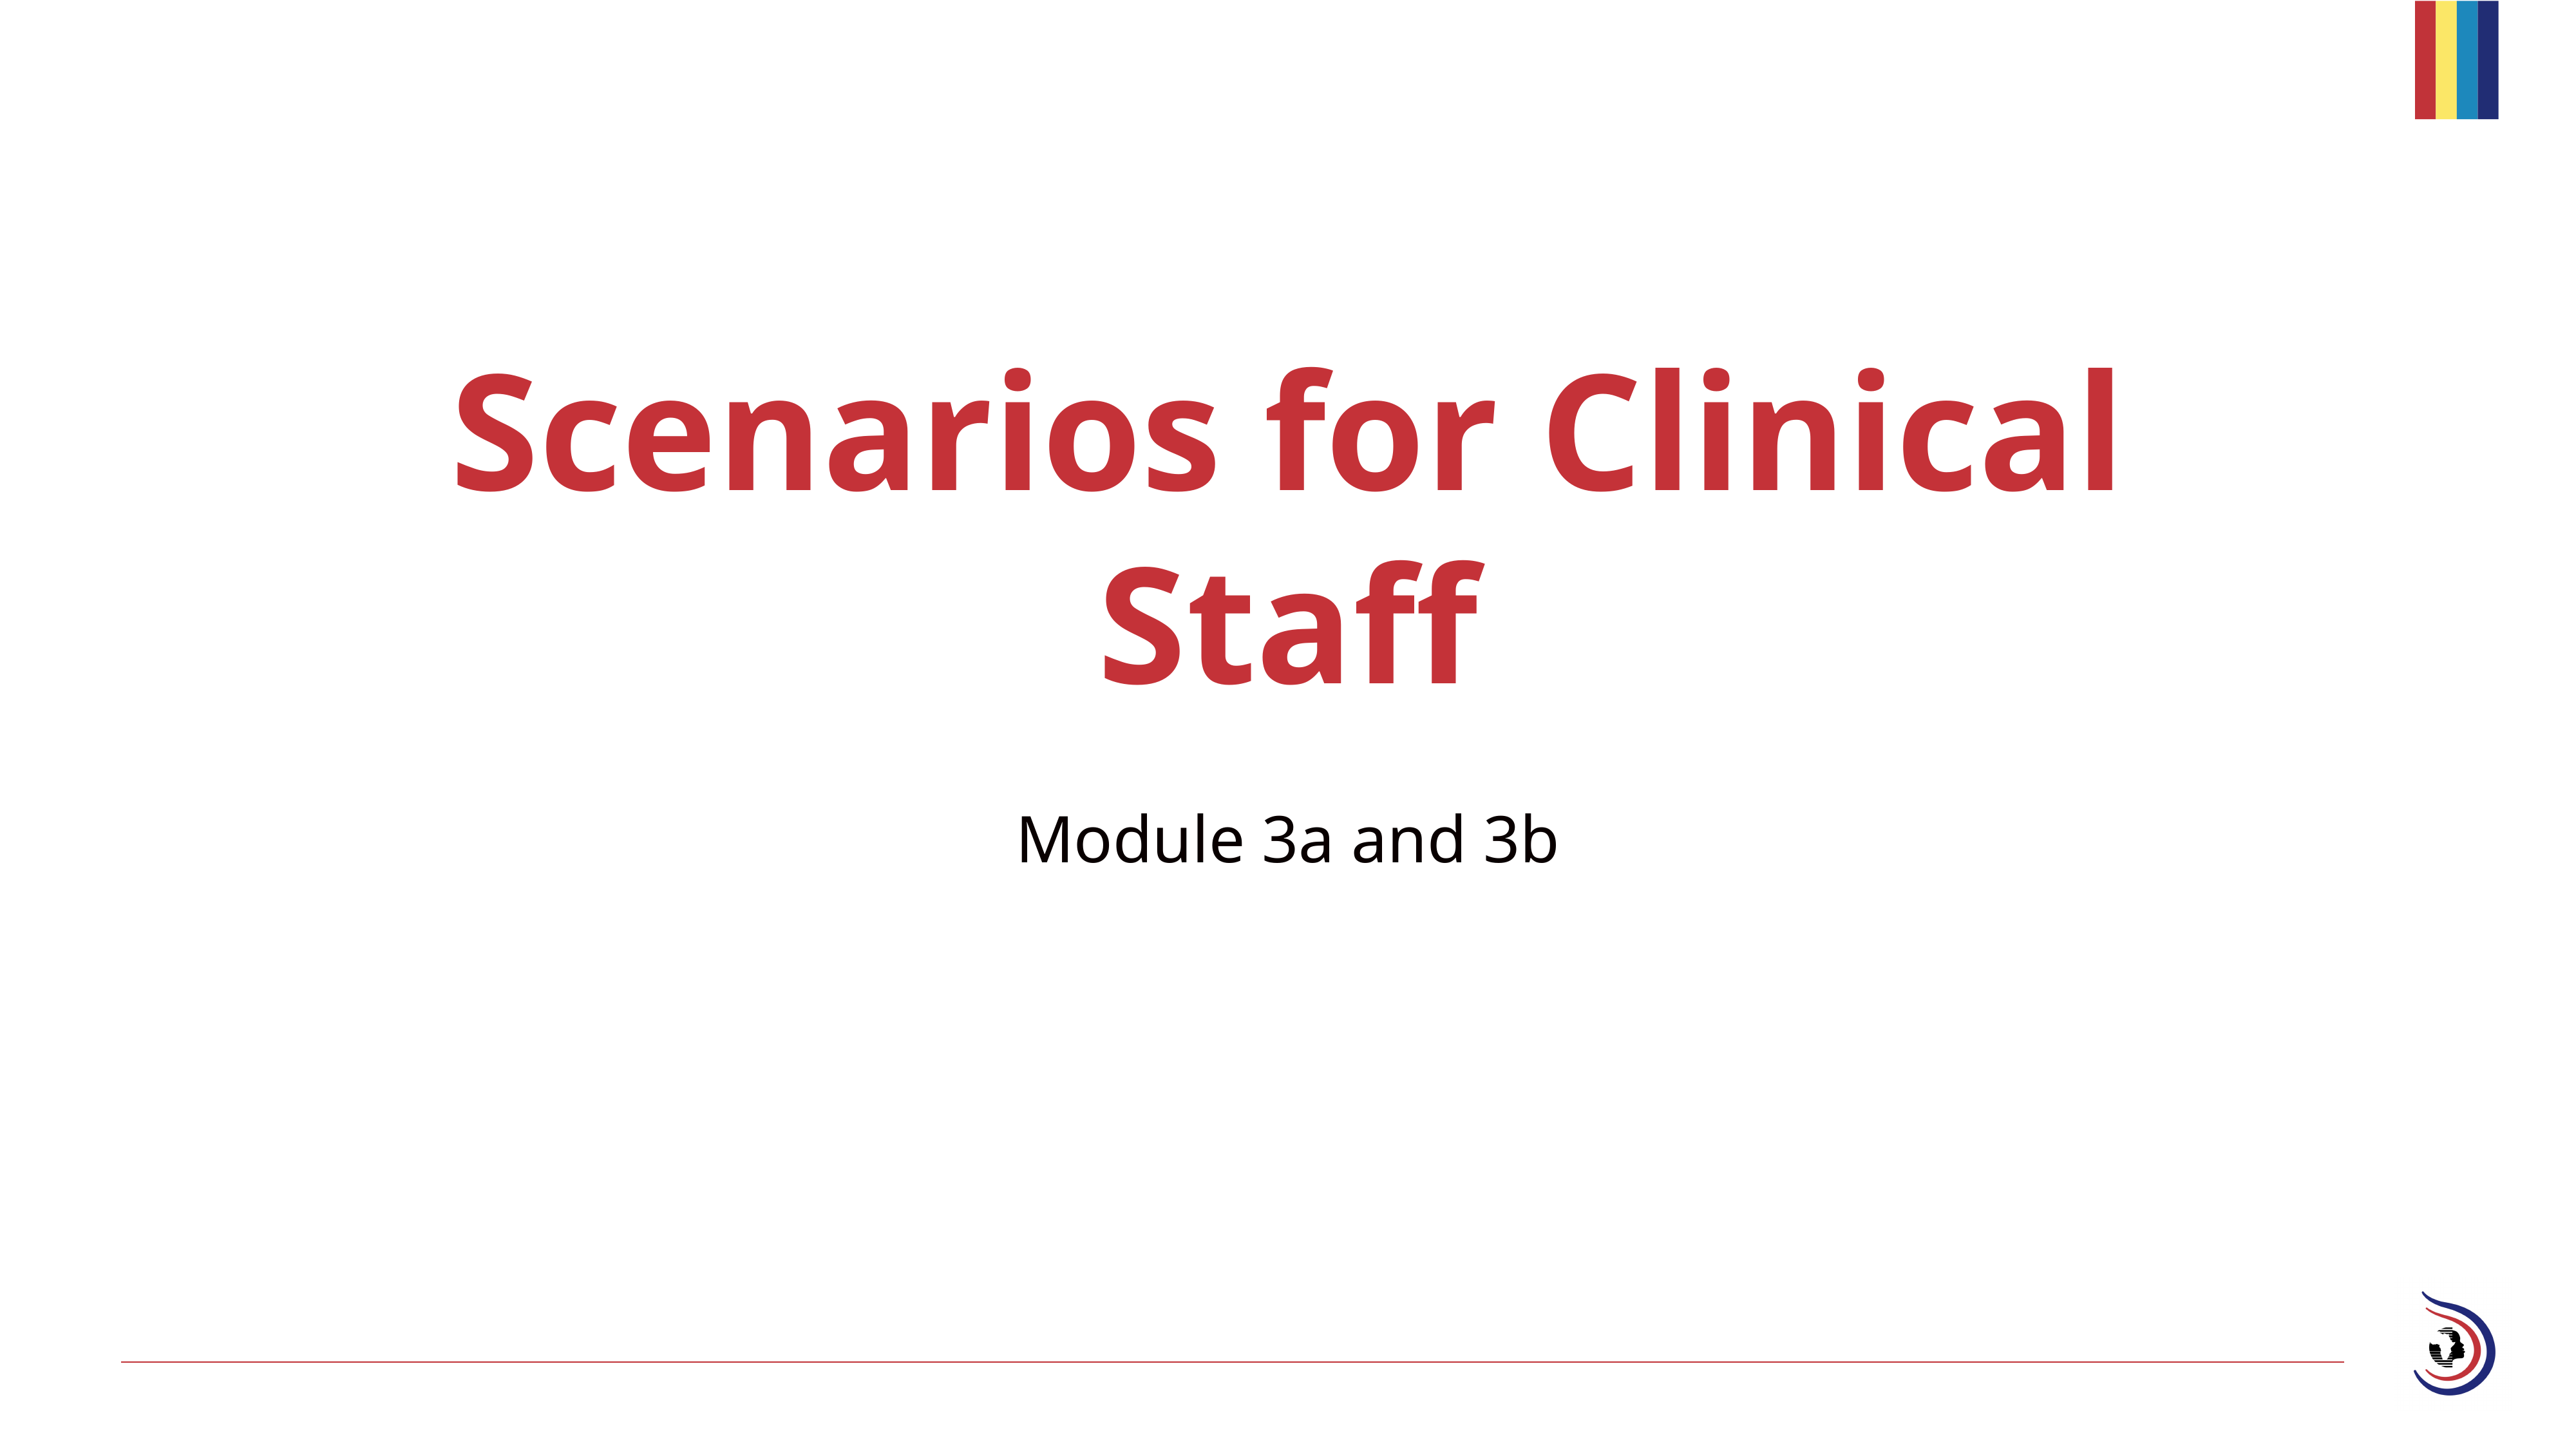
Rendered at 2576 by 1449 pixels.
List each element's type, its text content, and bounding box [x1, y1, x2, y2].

subtitle Module 3a and 3b [322, 761, 2254, 1111]
picture [2394, 1277, 2512, 1411]
title Scenarios for Clinical Staff [322, 237, 2254, 742]
